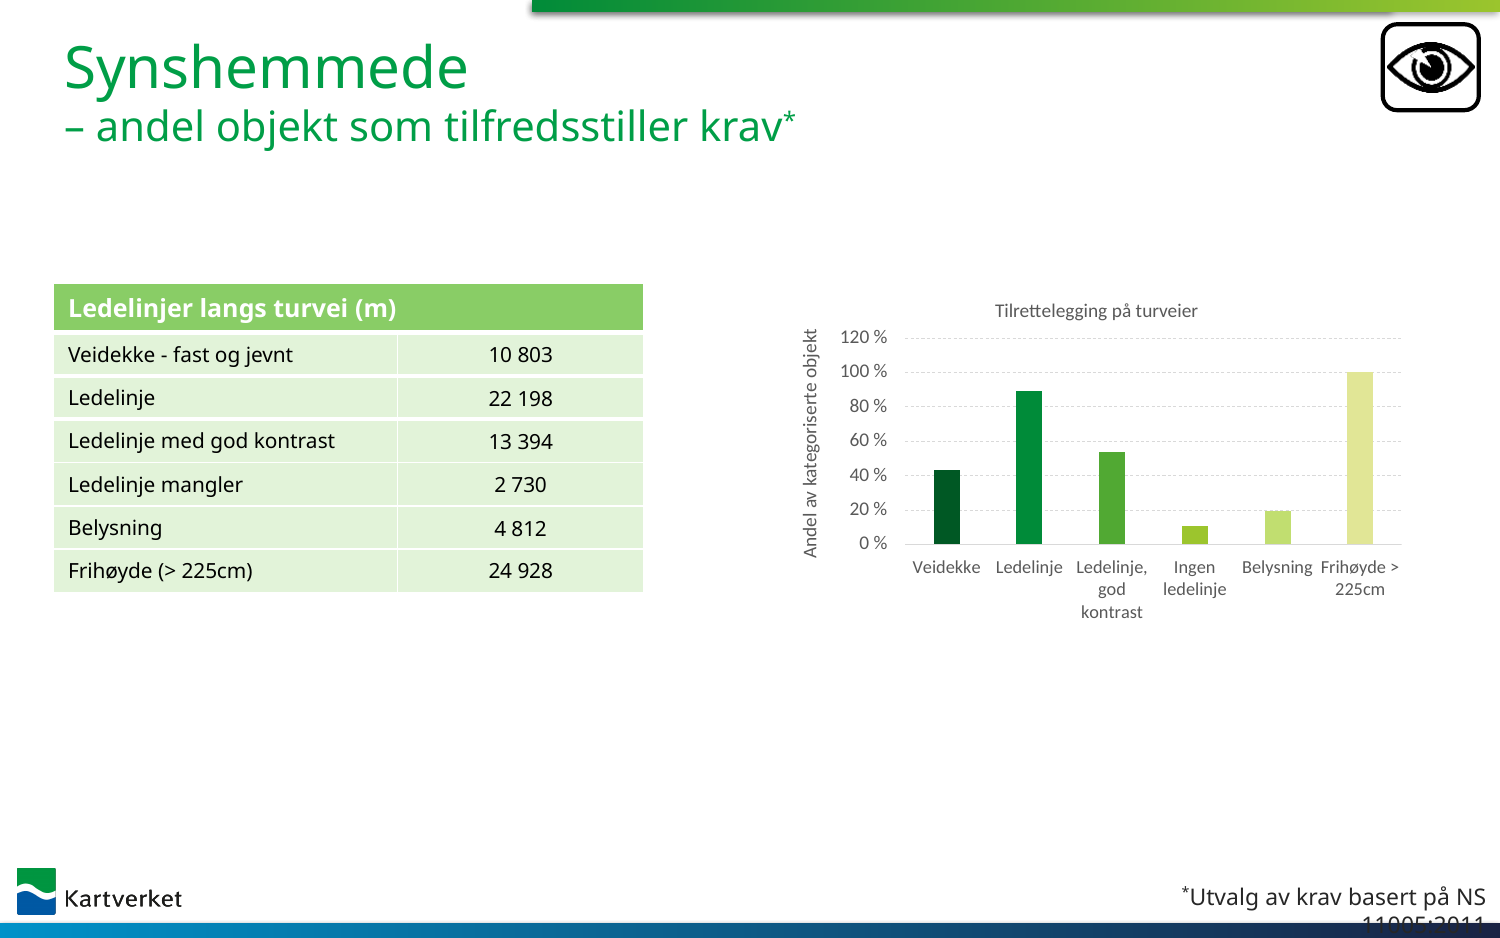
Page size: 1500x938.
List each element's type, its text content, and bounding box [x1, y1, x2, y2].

table_cell Ledelinje mangler [54, 463, 397, 505]
table_cell 2 730 [398, 463, 643, 505]
table_cell Belysning [54, 507, 397, 548]
table_cell 24 928 [398, 550, 643, 592]
table_cell 4 812 [398, 507, 643, 548]
table_cell Ledelinje med god kontrast [54, 421, 397, 462]
picture [791, 291, 1402, 630]
table_cell 22 198 [398, 378, 643, 417]
table_cell Veidekke - fast og jevnt [54, 335, 397, 374]
table_cell 13 394 [398, 421, 643, 462]
text_box Synshemmede – andel objekt som tilfredsstiller krav* [49, 24, 1431, 158]
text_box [1382, 24, 1480, 111]
table_cell Frihøyde (> 225cm) [54, 550, 397, 592]
table_header Ledelinjer langs turvei (m) [54, 284, 643, 330]
table_cell 10 803 [398, 335, 643, 374]
table_cell Ledelinje [54, 378, 397, 417]
text_box *Utvalg av krav basert på NS 11005:2011 [1068, 873, 1500, 938]
